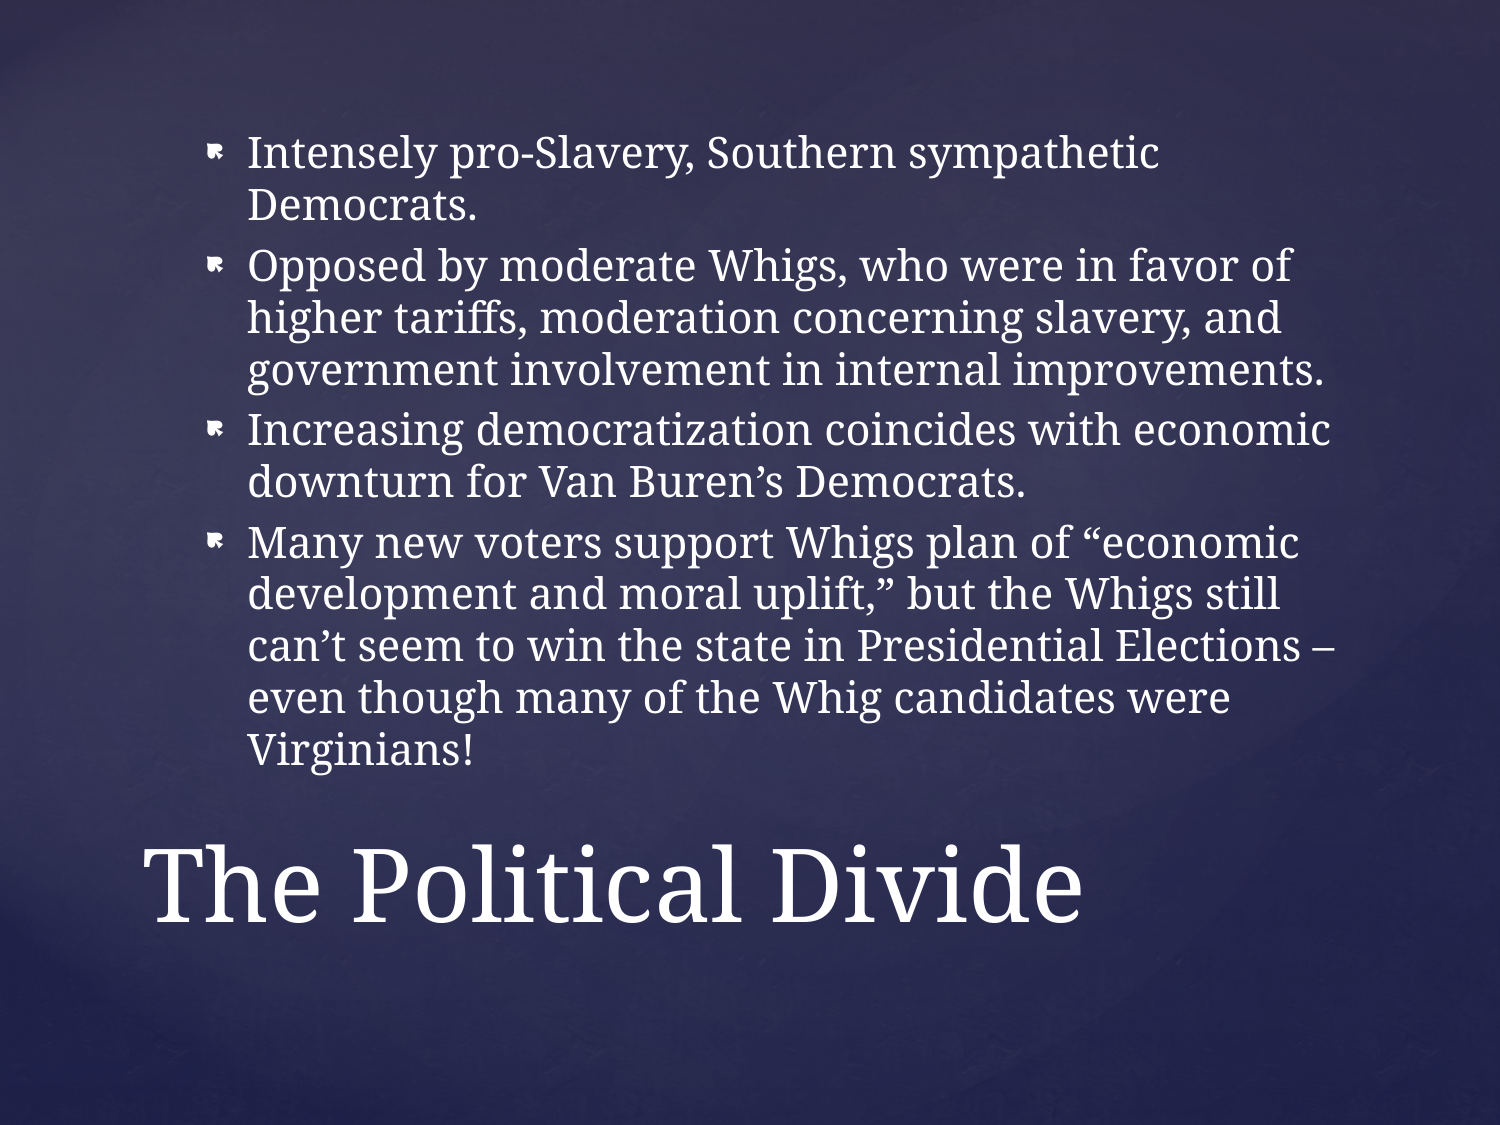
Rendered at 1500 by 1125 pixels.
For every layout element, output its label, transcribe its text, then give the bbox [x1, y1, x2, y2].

list Intensely pro-Slavery, Southern sympathetic Democrats. Opposed by moderate Whigs, who were in favor of higher tariffs, moderation concerning slavery, and government involvement in internal improvements. Increasing democratization coincides with economic downturn for Van Buren’s Democrats. Many new voters support Whigs plan of “economic development and moral uplift,” but the Whigs still can’t seem to win the state in Presidential Elections – even though many of the Whig candidates were Virginians! [187, 112, 1350, 788]
title The Political Divide [127, 800, 1365, 950]
